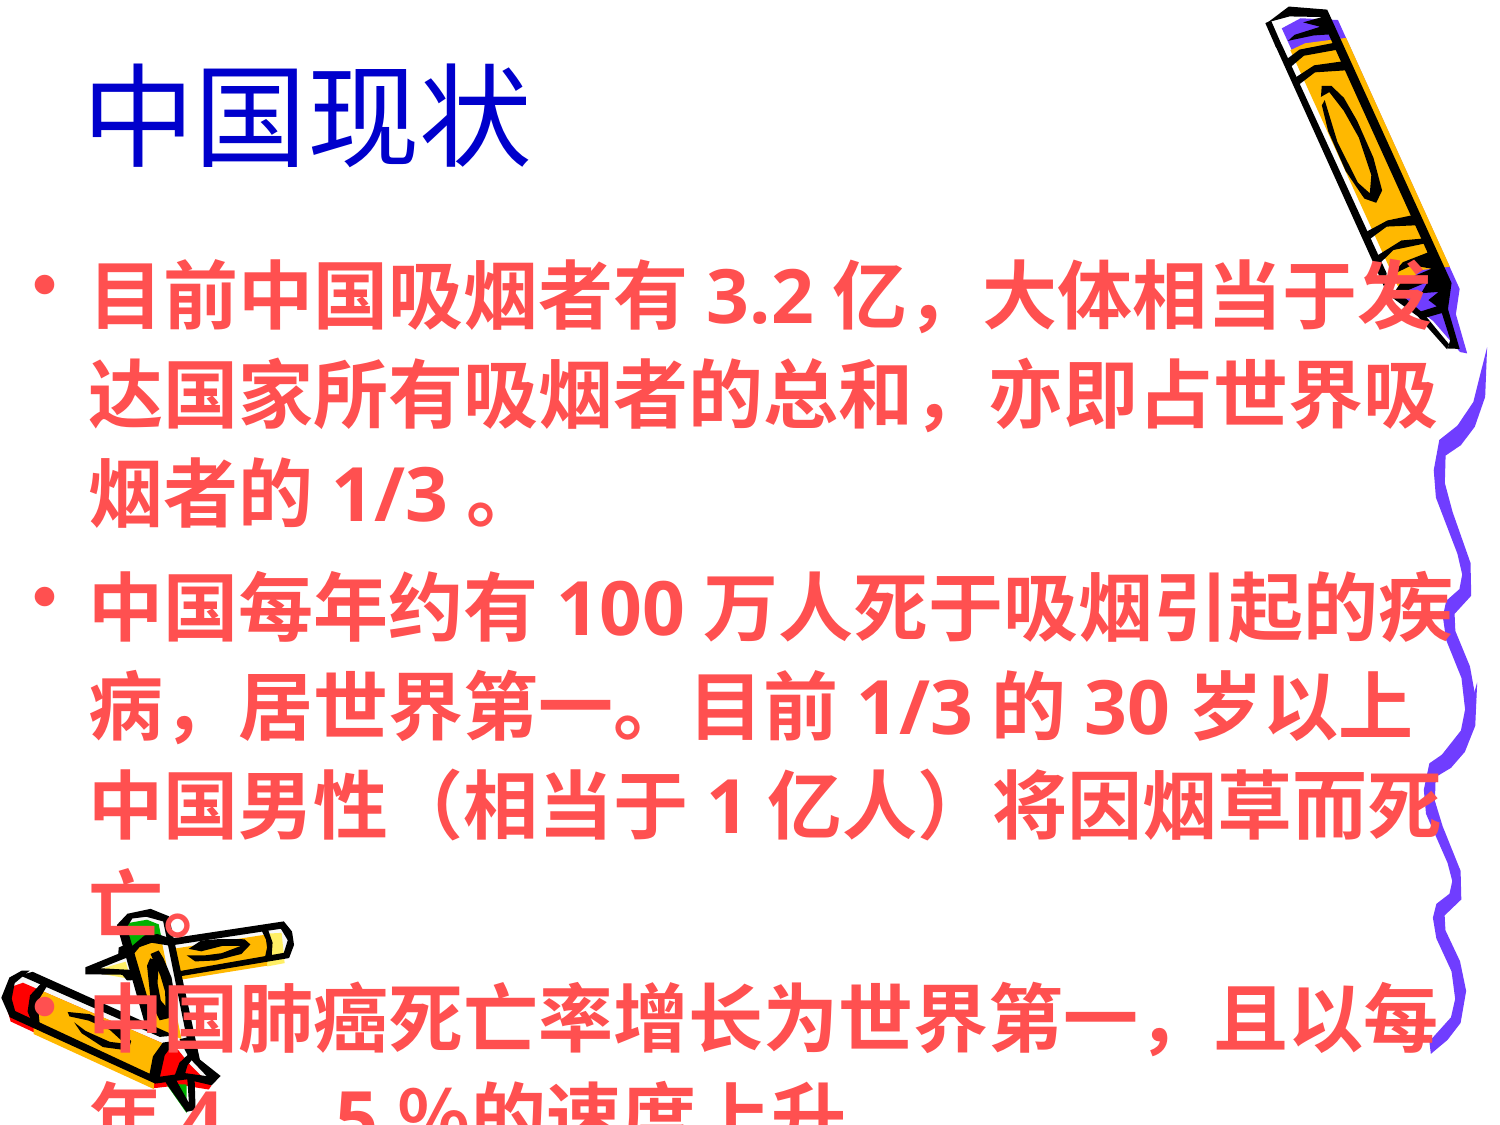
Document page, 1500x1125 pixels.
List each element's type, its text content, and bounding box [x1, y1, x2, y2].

list 目前中国吸烟者有3.2亿，大体相当于发达国家所有吸烟者的总和，亦即占世界吸烟者的1/3。 中国每年约有100万人死于吸烟引起的疾病，居世界第一。目前1/3的30岁以上中国男性（相当于1亿人）将因烟草而死亡。 中国肺癌死亡率增长为世界第一，且以每年4．5％的速度上升 。 [17, 231, 1500, 1084]
title 中国现状 [0, 0, 668, 190]
